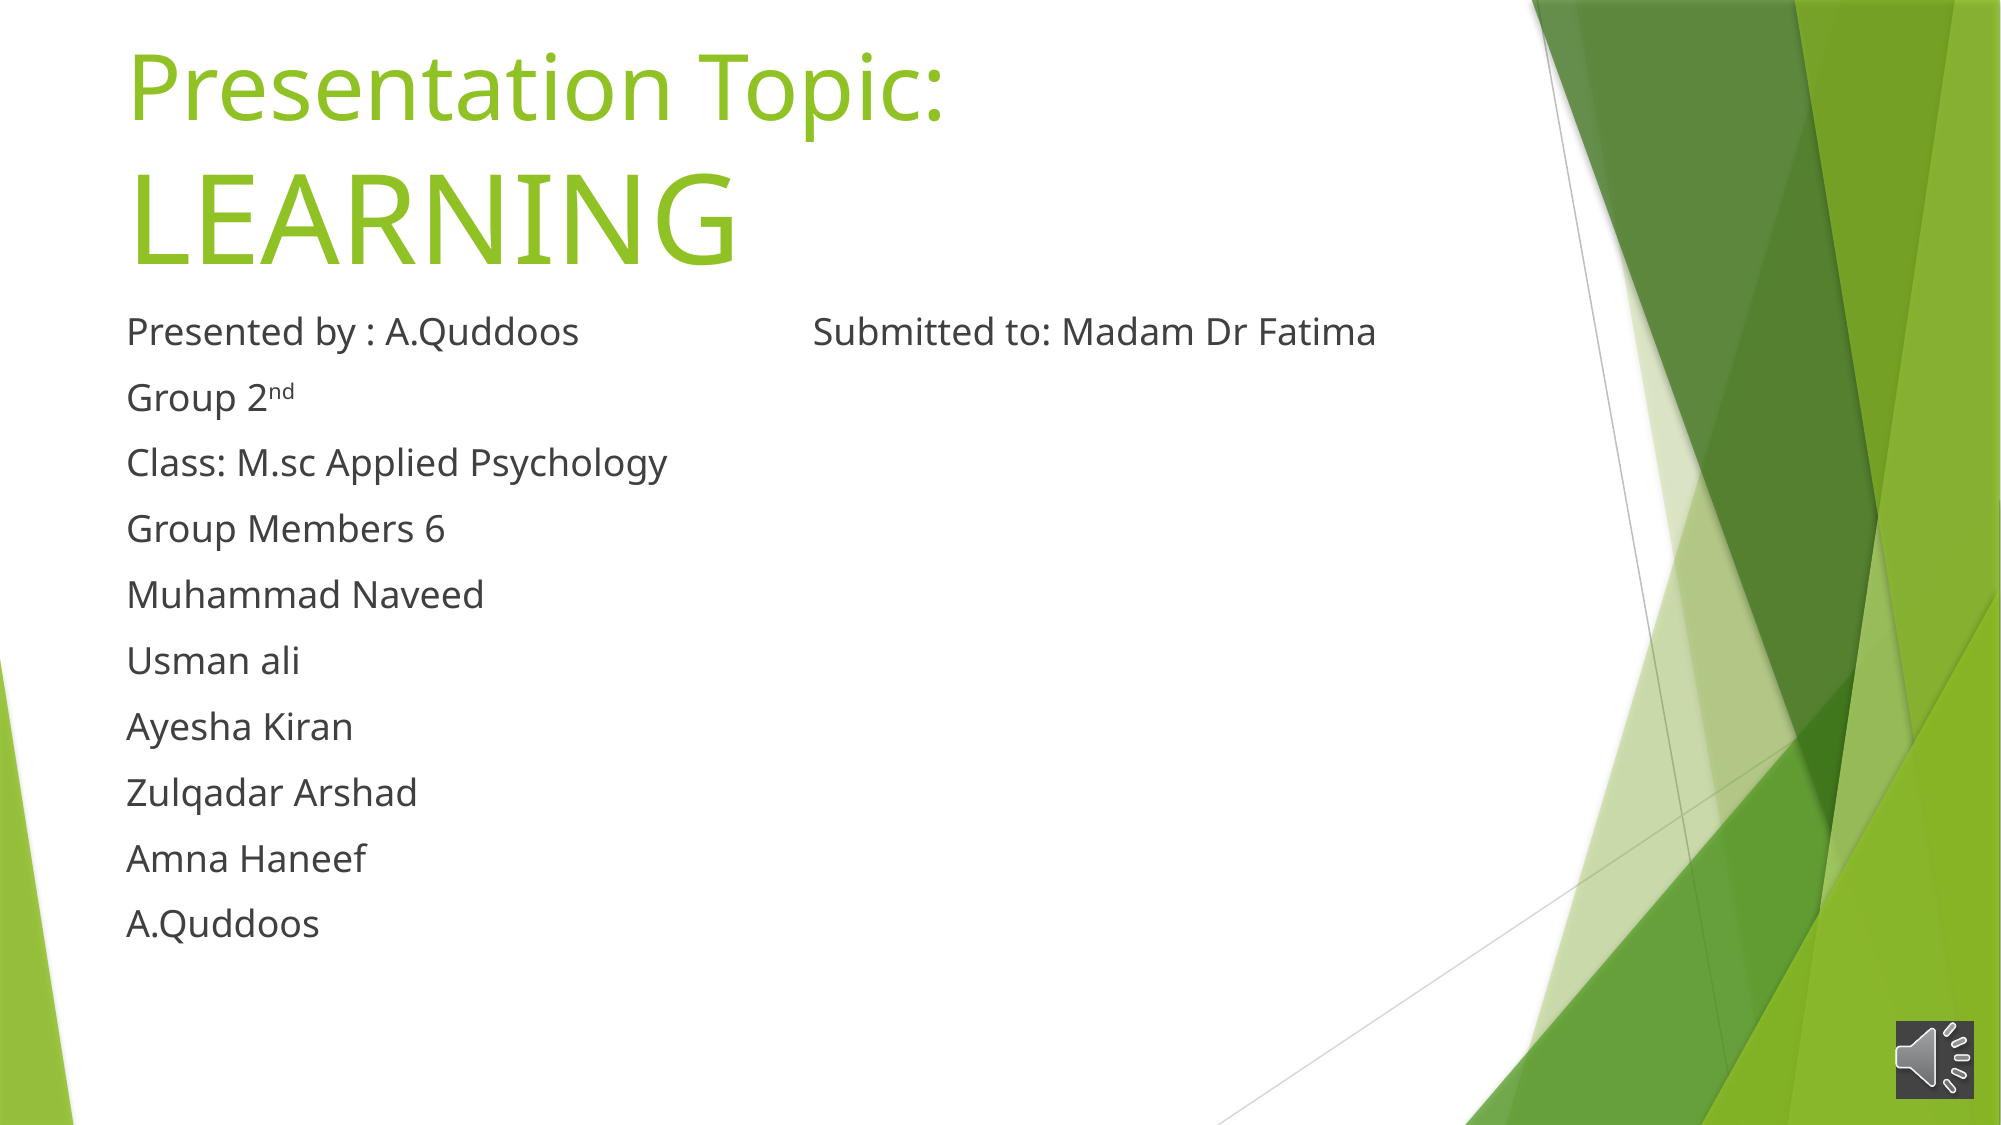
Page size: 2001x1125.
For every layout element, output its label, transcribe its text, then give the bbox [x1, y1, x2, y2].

title Presentation Topic: LEARNING [111, 0, 1522, 262]
picture [1894, 1019, 1976, 1101]
list Presented by : A.Quddoos Submitted to: Madam Dr Fatima Group 2nd Class: M.sc Applied Psychology Group Members 6 Muhammad Naveed Usman ali Ayesha Kiran Zulqadar Arshad Amna Haneef A.Quddoos [111, 262, 1522, 991]
